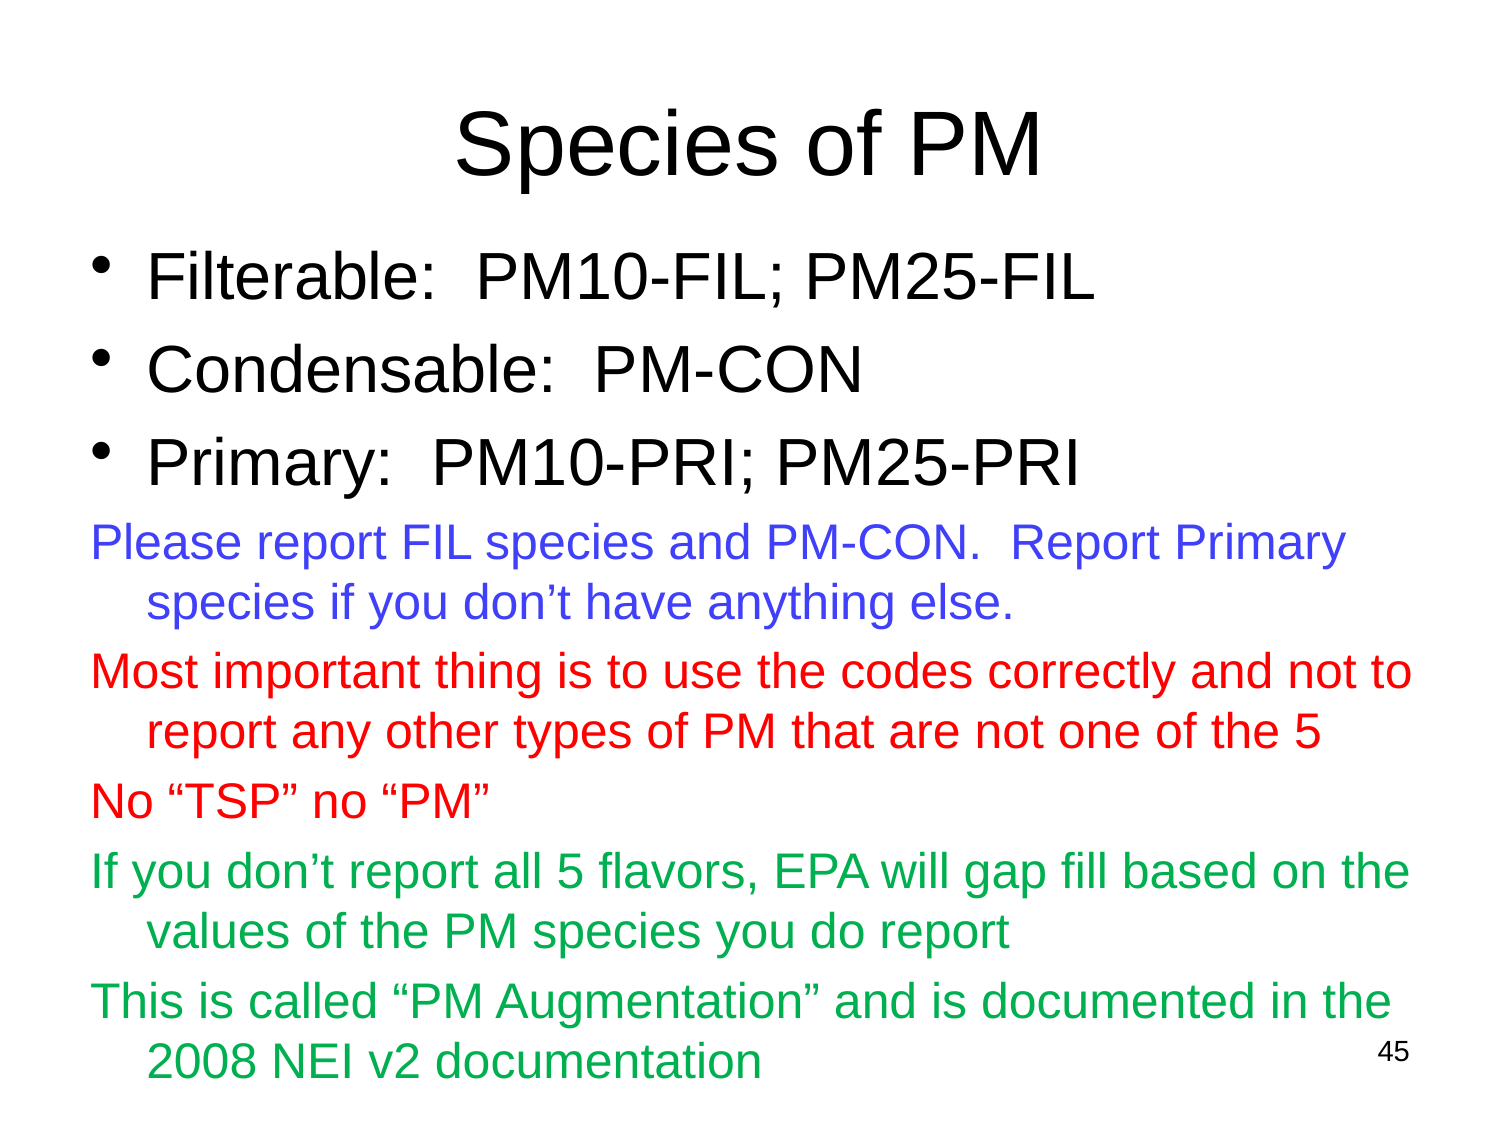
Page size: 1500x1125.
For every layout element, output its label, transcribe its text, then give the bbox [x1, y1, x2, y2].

list Filterable: PM10-FIL; PM25-FIL Condensable: PM-CON Primary: PM10-PRI; PM25-PRI Please report FIL species and PM-CON. Report Primary species if you don’t have anything else. Most important thing is to use the codes correctly and not to report any other types of PM that are not one of the 5 No “TSP” no “PM” If you don’t report all 5 flavors, EPA will gap fill based on the values of the PM species you do report This is called “PM Augmentation” and is documented in the 2008 NEI v2 documentation [74, 224, 1451, 463]
text_box [874, 62, 1500, 213]
title Species of PM [74, 44, 1426, 224]
slide_number 45 [1074, 1024, 1426, 1103]
